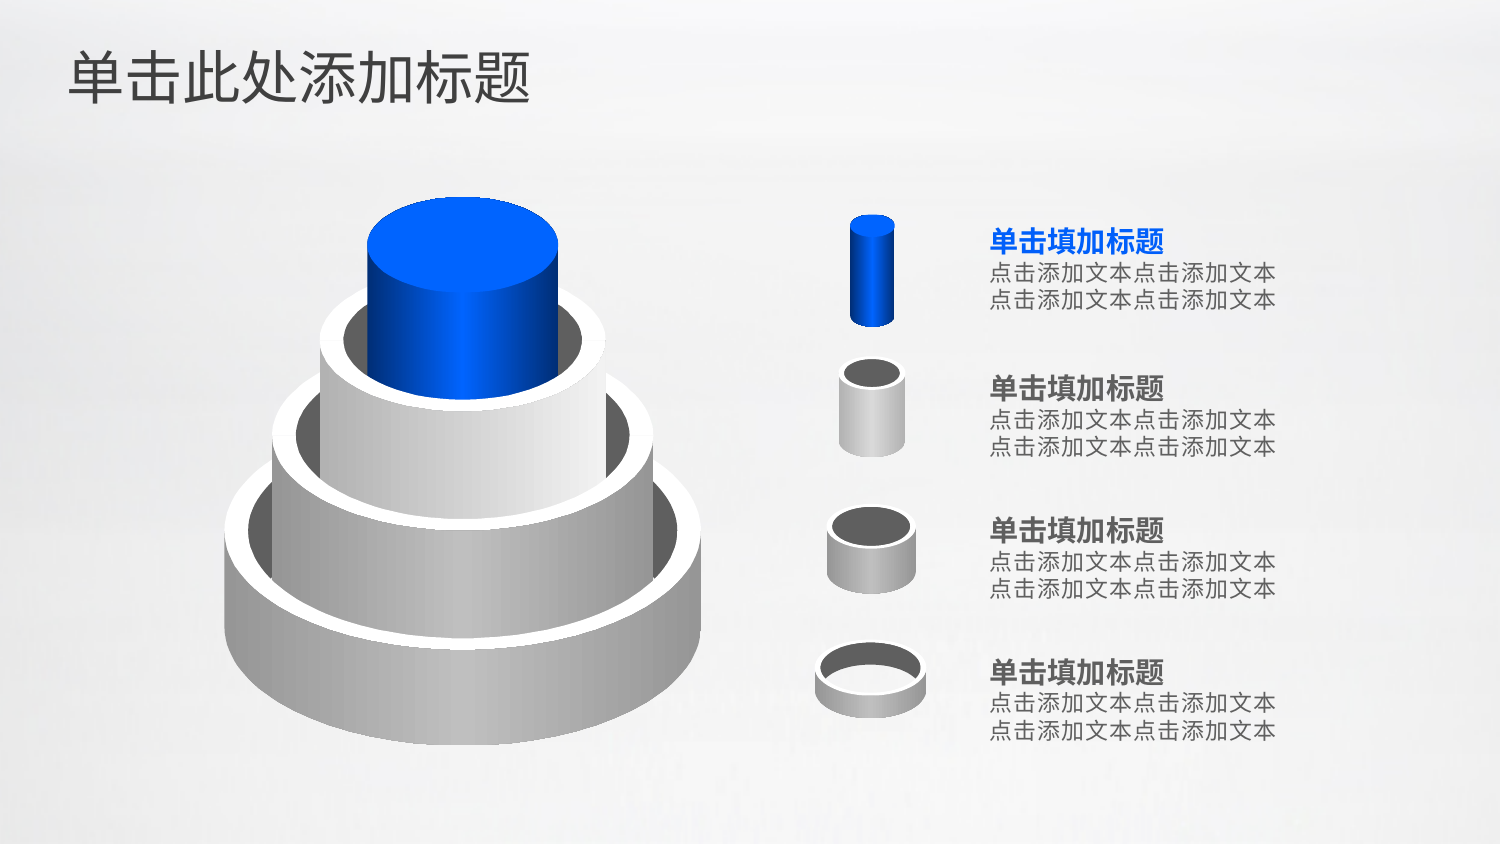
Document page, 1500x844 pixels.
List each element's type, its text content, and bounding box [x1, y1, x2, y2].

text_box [838, 356, 906, 458]
picture [0, 0, 1500, 844]
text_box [814, 639, 927, 719]
text_box 单击填加标题 点击添加文本点击添加文本 点击添加文本点击添加文本 [974, 504, 1306, 610]
text_box 单击填加标题 点击添加文本点击添加文本 点击添加文本点击添加文本 [974, 363, 1306, 468]
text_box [849, 214, 895, 327]
text_box 单击填加标题 点击添加文本点击添加文本 点击添加文本点击添加文本 [974, 646, 1306, 752]
text_box 单击此处添加标题 [51, 33, 597, 127]
text_box 单击填加标题 点击添加文本点击添加文本 点击添加文本点击添加文本 [974, 215, 1306, 321]
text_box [826, 503, 917, 594]
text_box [224, 197, 702, 746]
